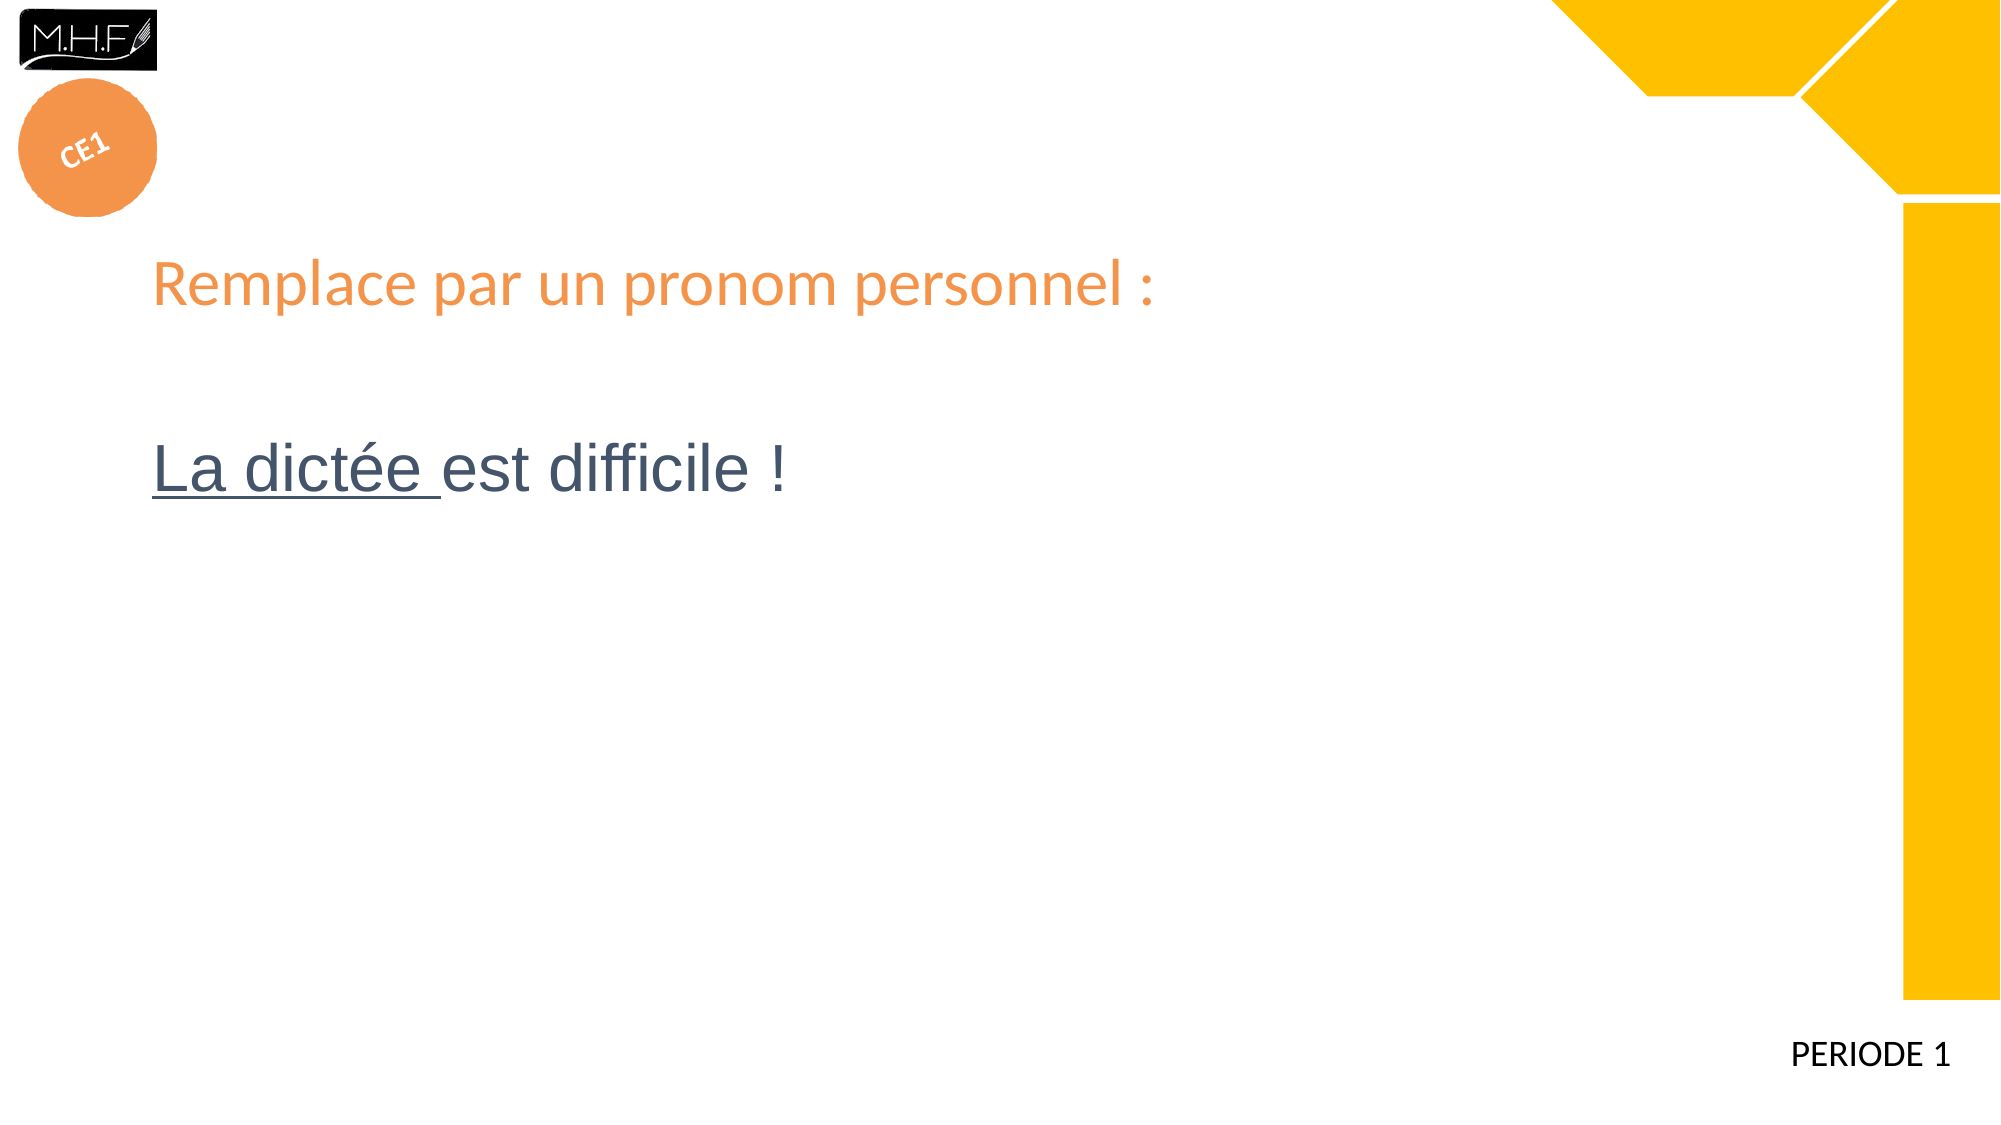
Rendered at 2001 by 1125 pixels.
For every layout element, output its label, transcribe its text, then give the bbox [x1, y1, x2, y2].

list Remplace par un pronom personnel : La dictée est difficile ! [137, 240, 1863, 1014]
picture [16, 7, 157, 74]
text_box [1902, 202, 2000, 1001]
text_box [1549, 0, 1892, 98]
text_box PERIODE 1 [1362, 1021, 1967, 1082]
text_box [1799, 0, 2000, 196]
picture [18, 78, 157, 218]
